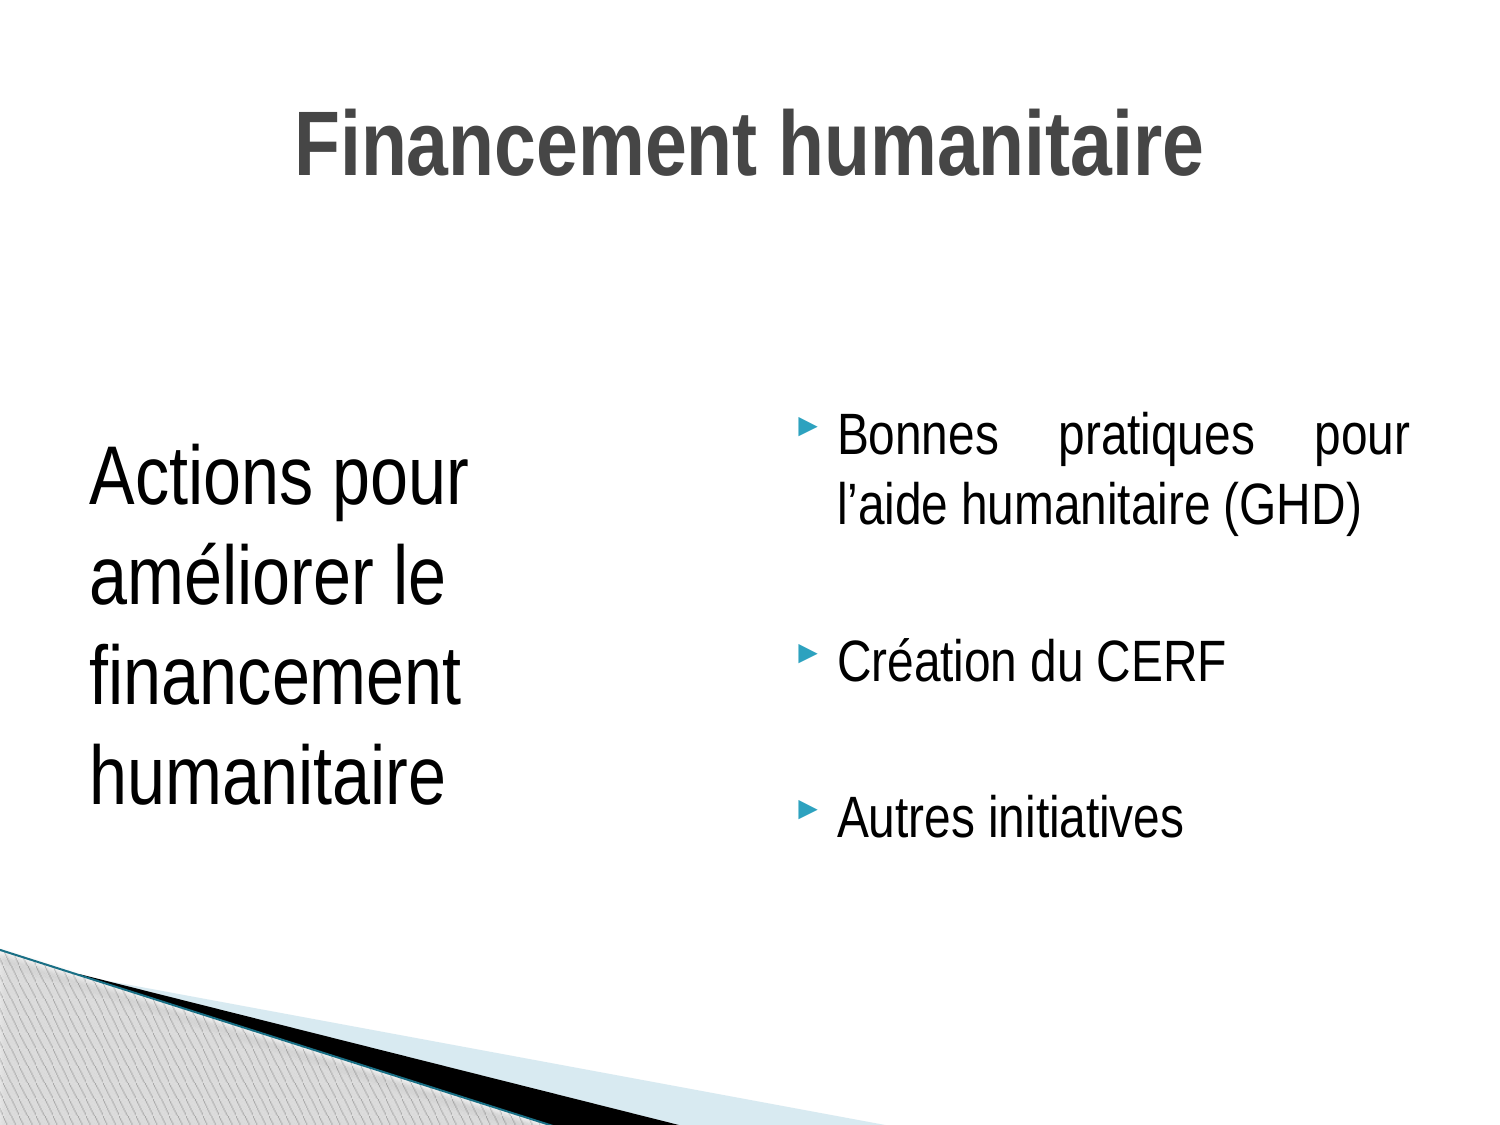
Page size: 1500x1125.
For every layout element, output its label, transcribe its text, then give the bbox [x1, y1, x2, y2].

list Bonnes pratiques pour l’aide humanitaire (GHD) Création du CERF Autres initiatives [762, 388, 1425, 1005]
title Financement humanitaire [75, 45, 1425, 233]
list Actions pour améliorer le financement humanitaire [75, 262, 738, 1005]
